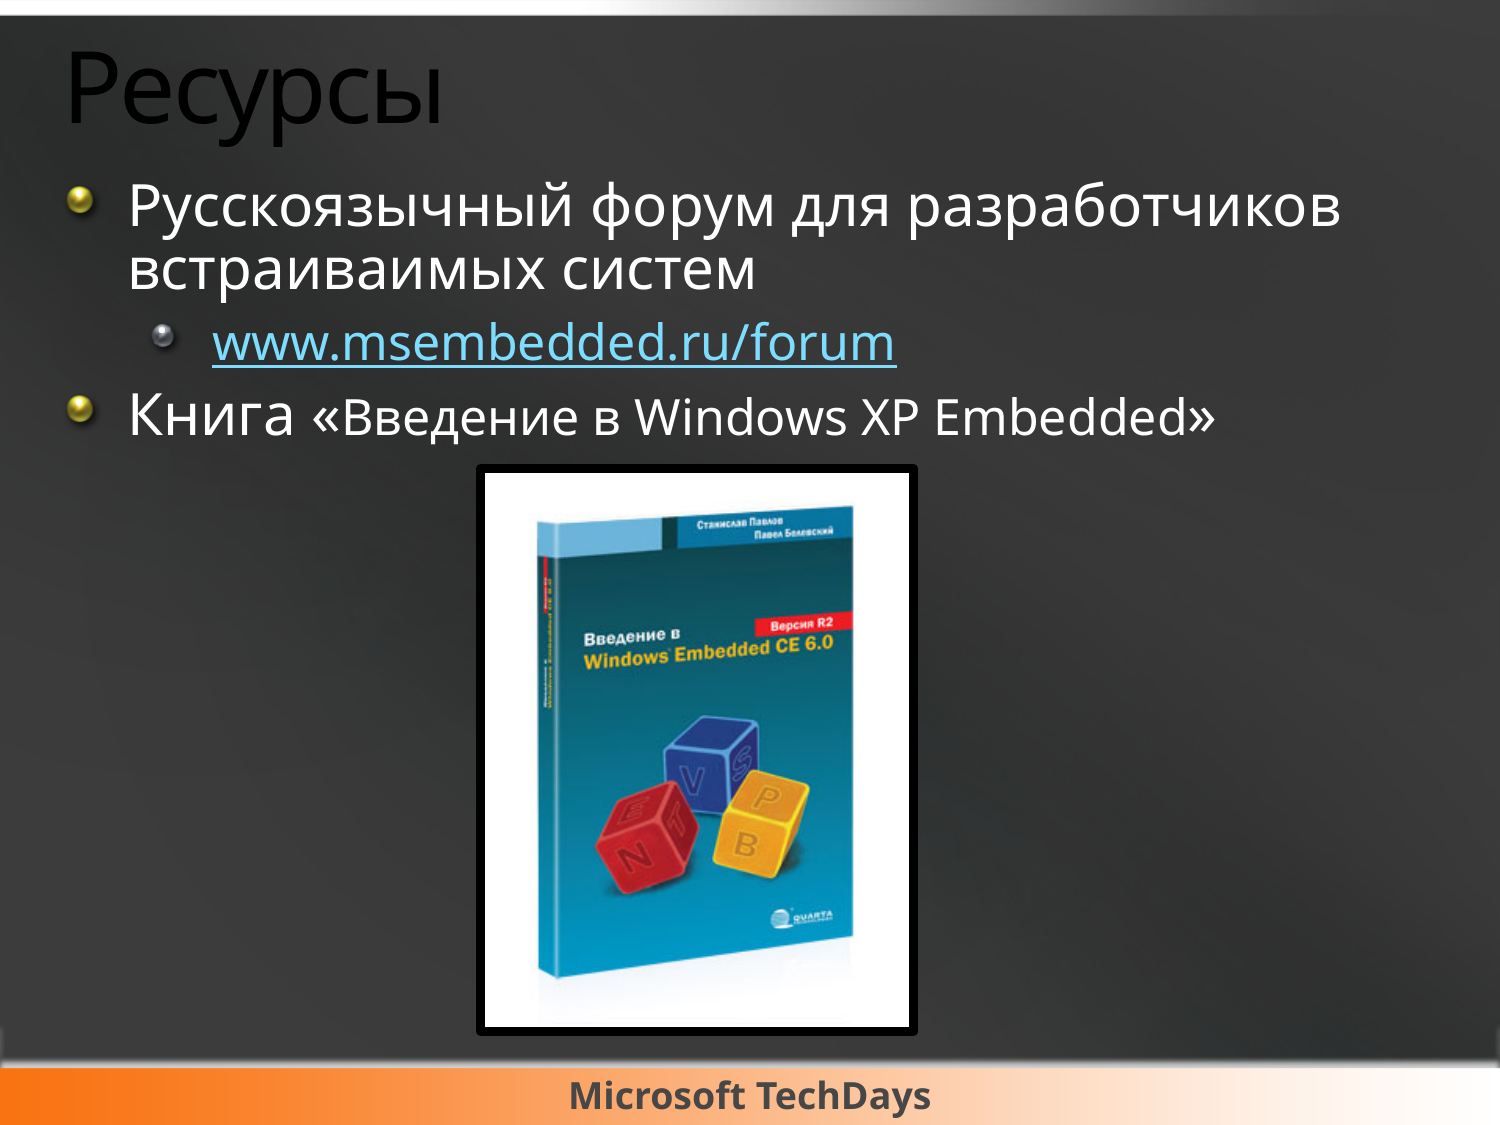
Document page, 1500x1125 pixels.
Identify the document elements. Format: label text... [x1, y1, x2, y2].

picture [0, 0, 1500, 1125]
list Русcкоязычный форум для разработчиков встраиваимых систем www.msembedded.ru/forum Книга «Введение в Windows XP Embedded» [62, 175, 1438, 448]
title Ресурсы [62, 37, 1438, 175]
text_box [476, 464, 918, 1036]
